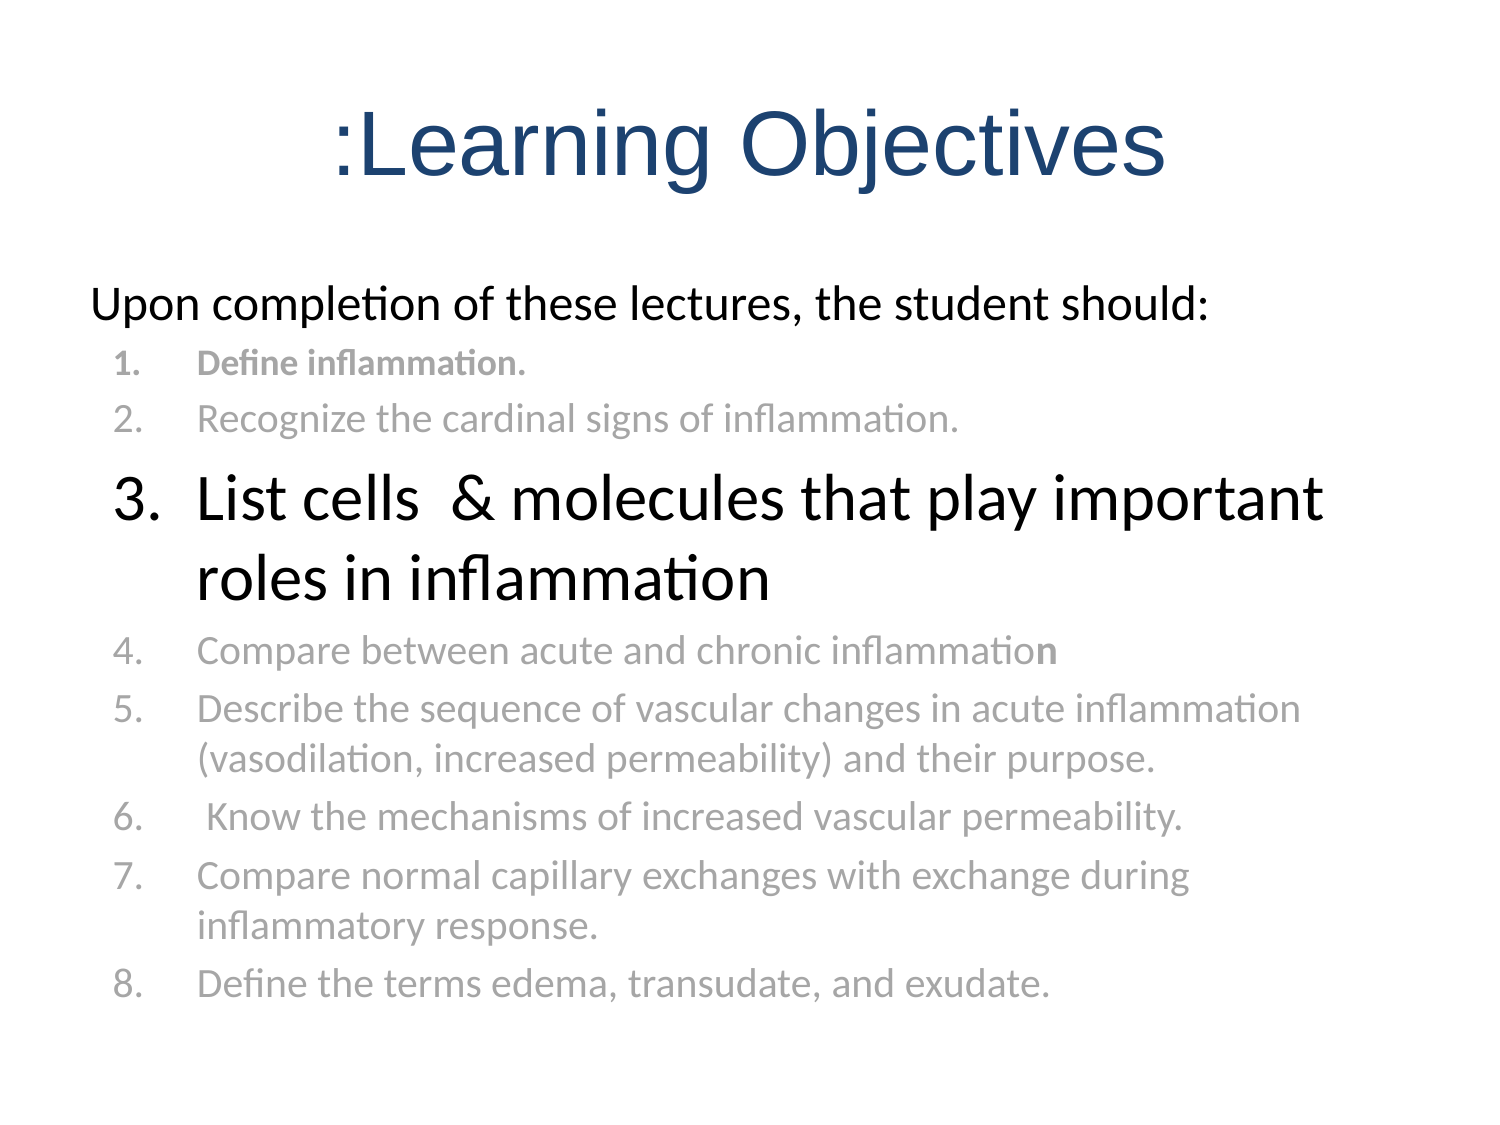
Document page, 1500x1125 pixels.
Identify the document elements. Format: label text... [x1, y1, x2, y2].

list Upon completion of these lectures, the student should: Define inflammation. Recognize the cardinal signs of inflammation. List cells & molecules that play important roles in inflammation Compare between acute and chronic inflammation Describe the sequence of vascular changes in acute inflammation (vasodilation, increased permeability) and their purpose. Know the mechanisms of increased vascular permeability. Compare normal capillary exchanges with exchange during inflammatory response. Define the terms edema, transudate, and exudate. [75, 262, 1425, 1005]
title Learning Objectives: [75, 45, 1425, 233]
